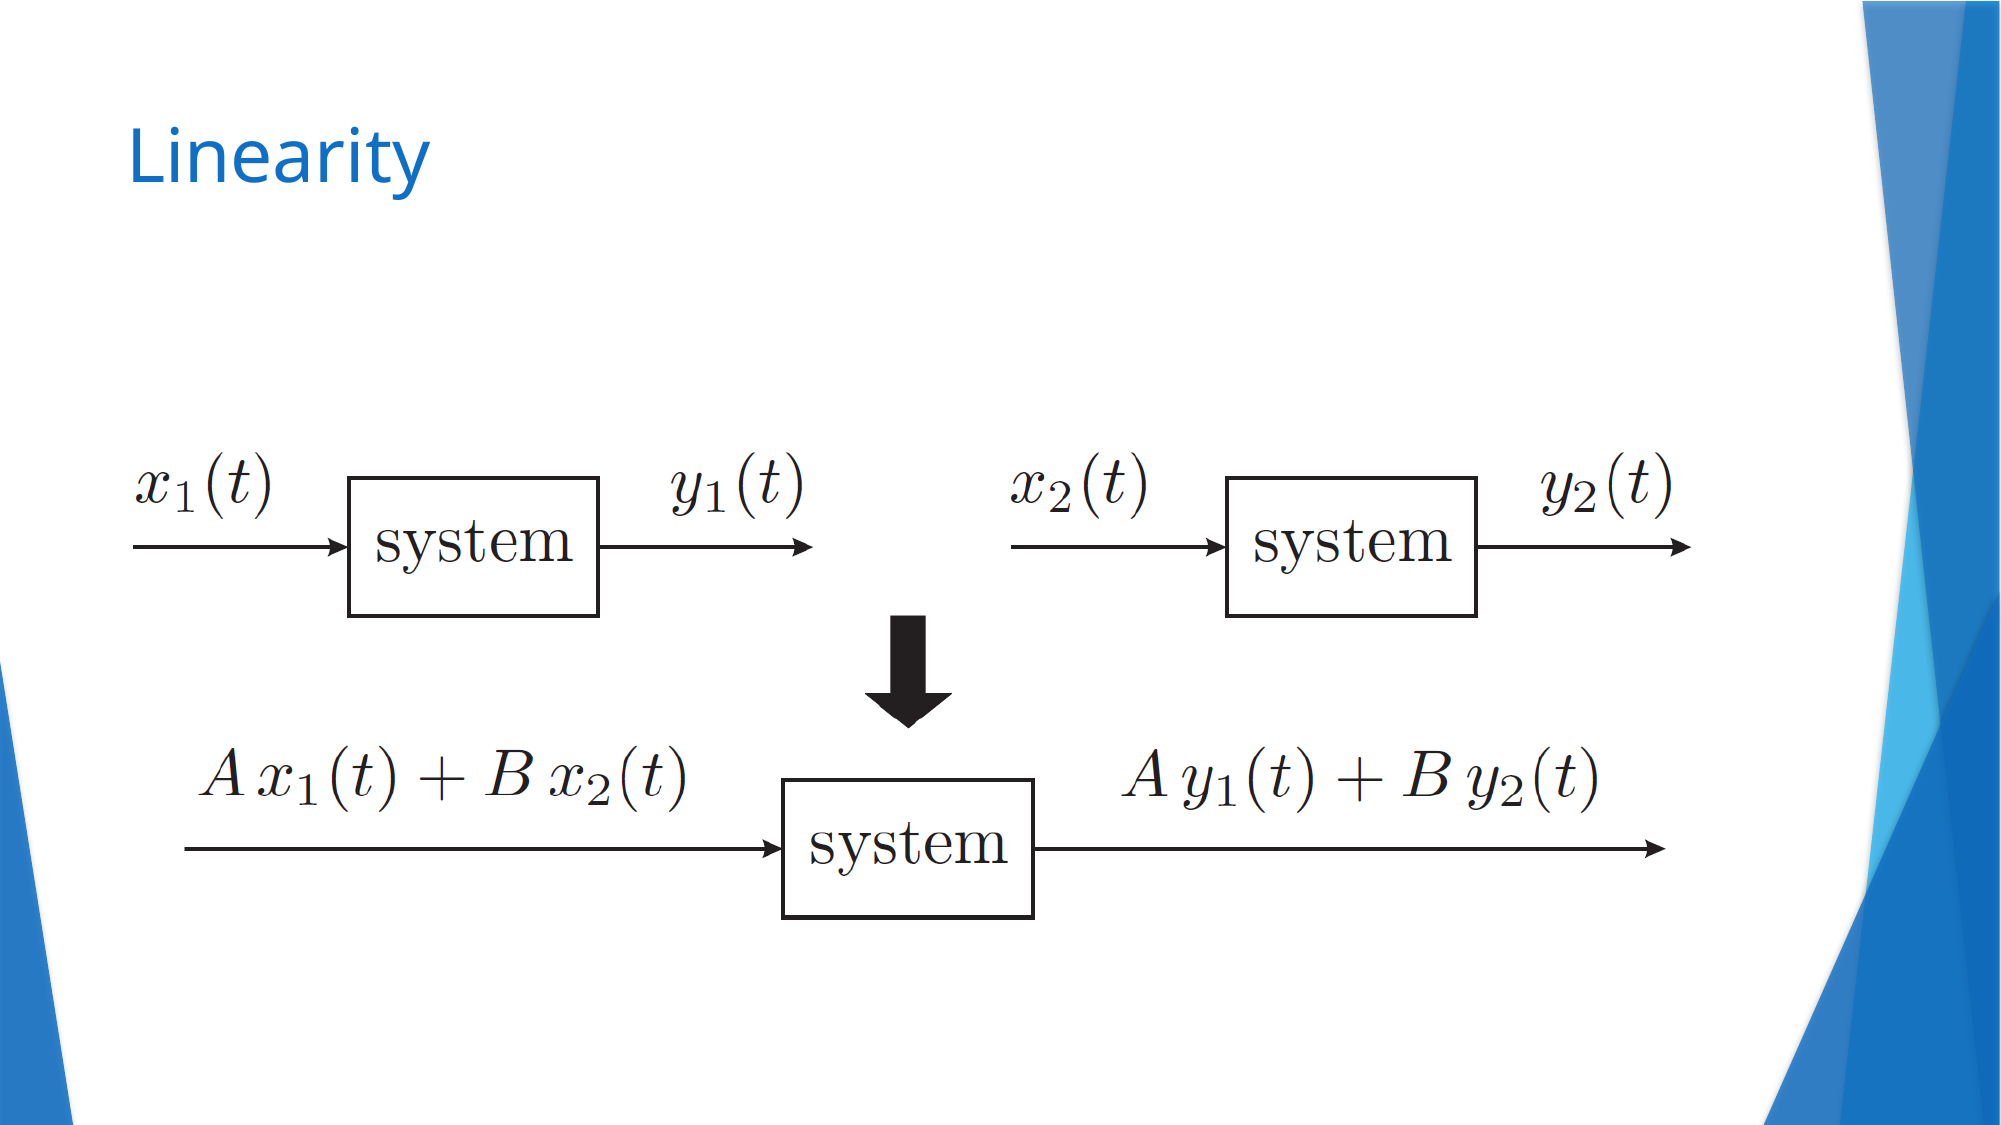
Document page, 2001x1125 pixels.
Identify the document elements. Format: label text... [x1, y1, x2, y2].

title Linearity [111, 99, 1522, 317]
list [111, 414, 1722, 947]
